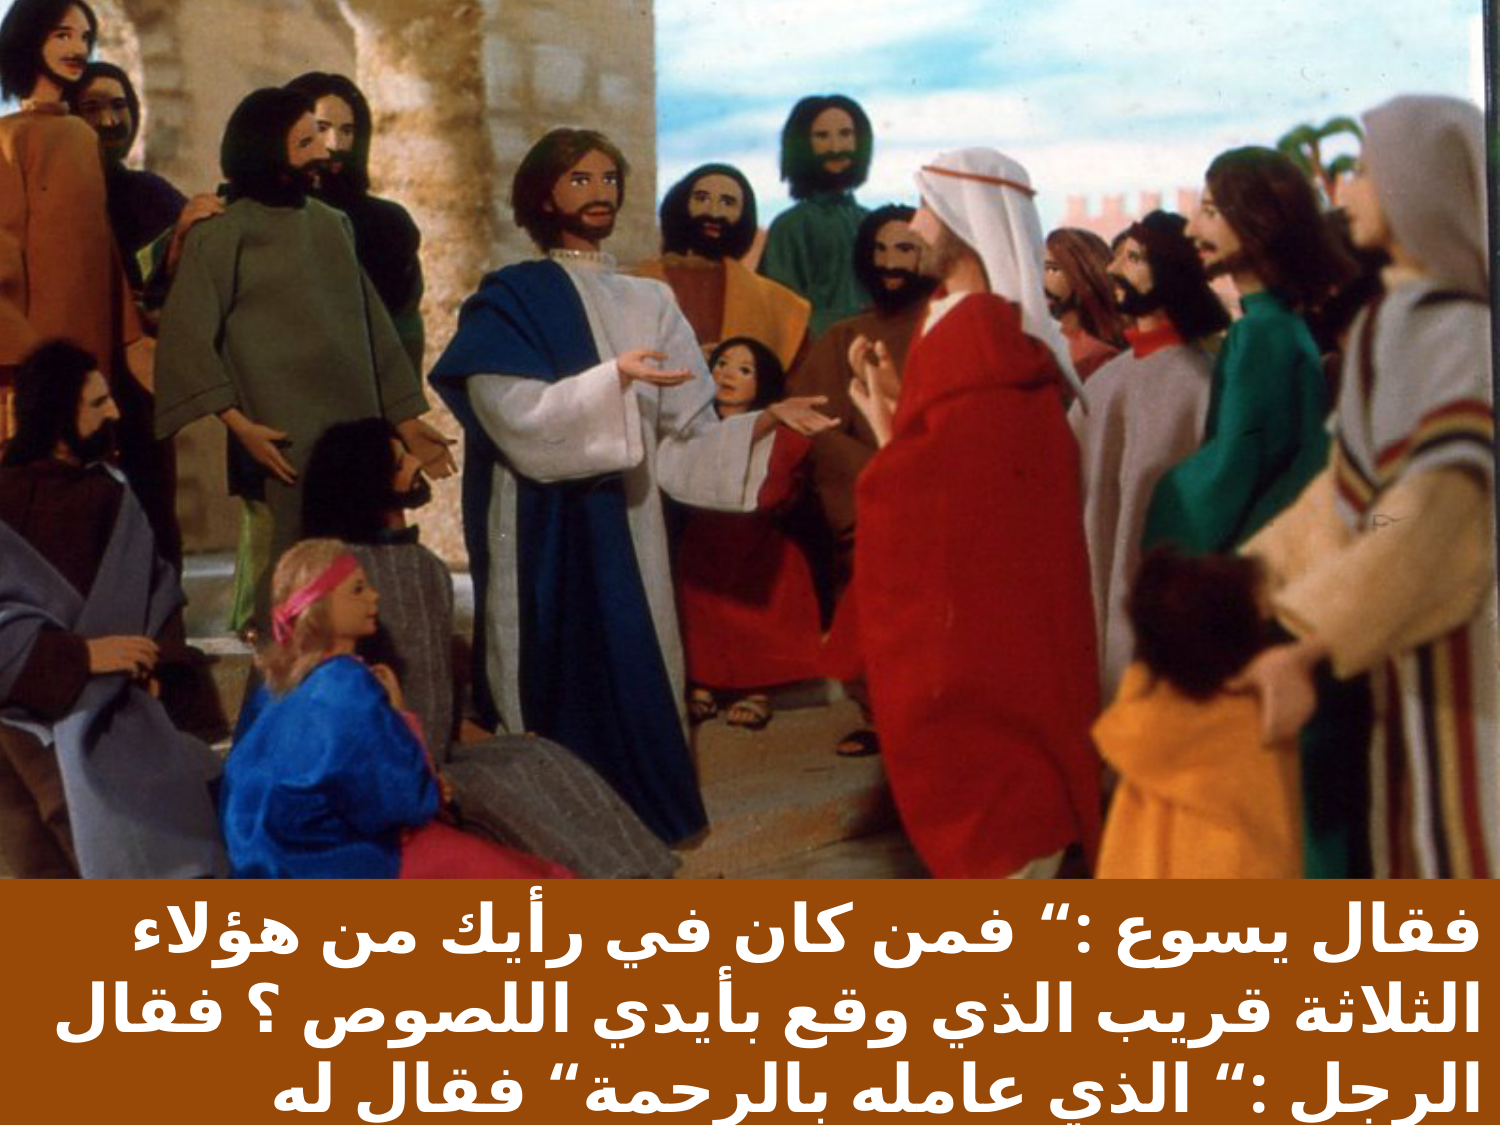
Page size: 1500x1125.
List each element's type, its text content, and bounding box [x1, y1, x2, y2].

text_box فقال يسوع :“ فمن كان في رأيك من هؤلاء الثلاثة قريب الذي وقع بأيدي اللصوص ؟ فقال الرجل :“ الذي عامله بالرحمة“ فقال له يسوع :“ اذهب فاعمل أنت أيضا مثل ذلك“. [0, 886, 1500, 1125]
picture [0, 0, 1500, 880]
